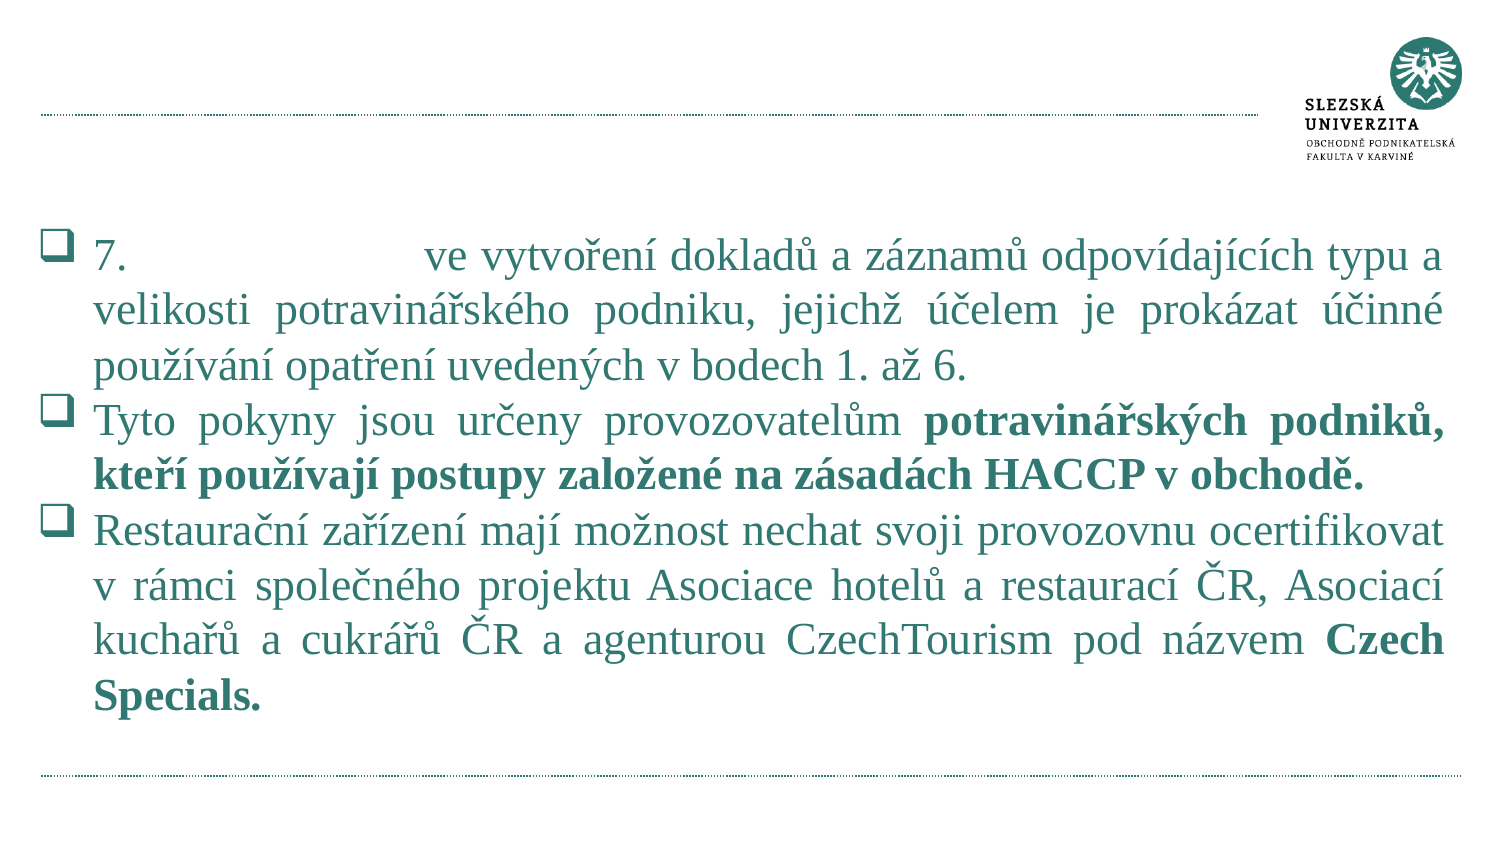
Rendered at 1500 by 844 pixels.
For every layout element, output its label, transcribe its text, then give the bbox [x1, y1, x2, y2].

picture [1305, 37, 1462, 141]
text_box 7. ve vytvoření dokladů a záznamů odpovídajících typu a velikosti potravinářského podniku, jejichž účelem je prokázat účinné používání opatření uvedených v bodech 1. až 6. Tyto pokyny jsou určeny provozovatelům potravinářských podniků, kteří používají postupy založené na zásadách HACCP v obchodě. Restaurační zařízení mají možnost nechat svoji provozovnu ocertifikovat v rámci společného projektu Asociace hotelů a restaurací ČR, Asociací kuchařů a cukrářů ČR a agenturou CzechTourism pod názvem Czech Specials. [22, 161, 1461, 817]
text_box [0, 141, 1483, 307]
